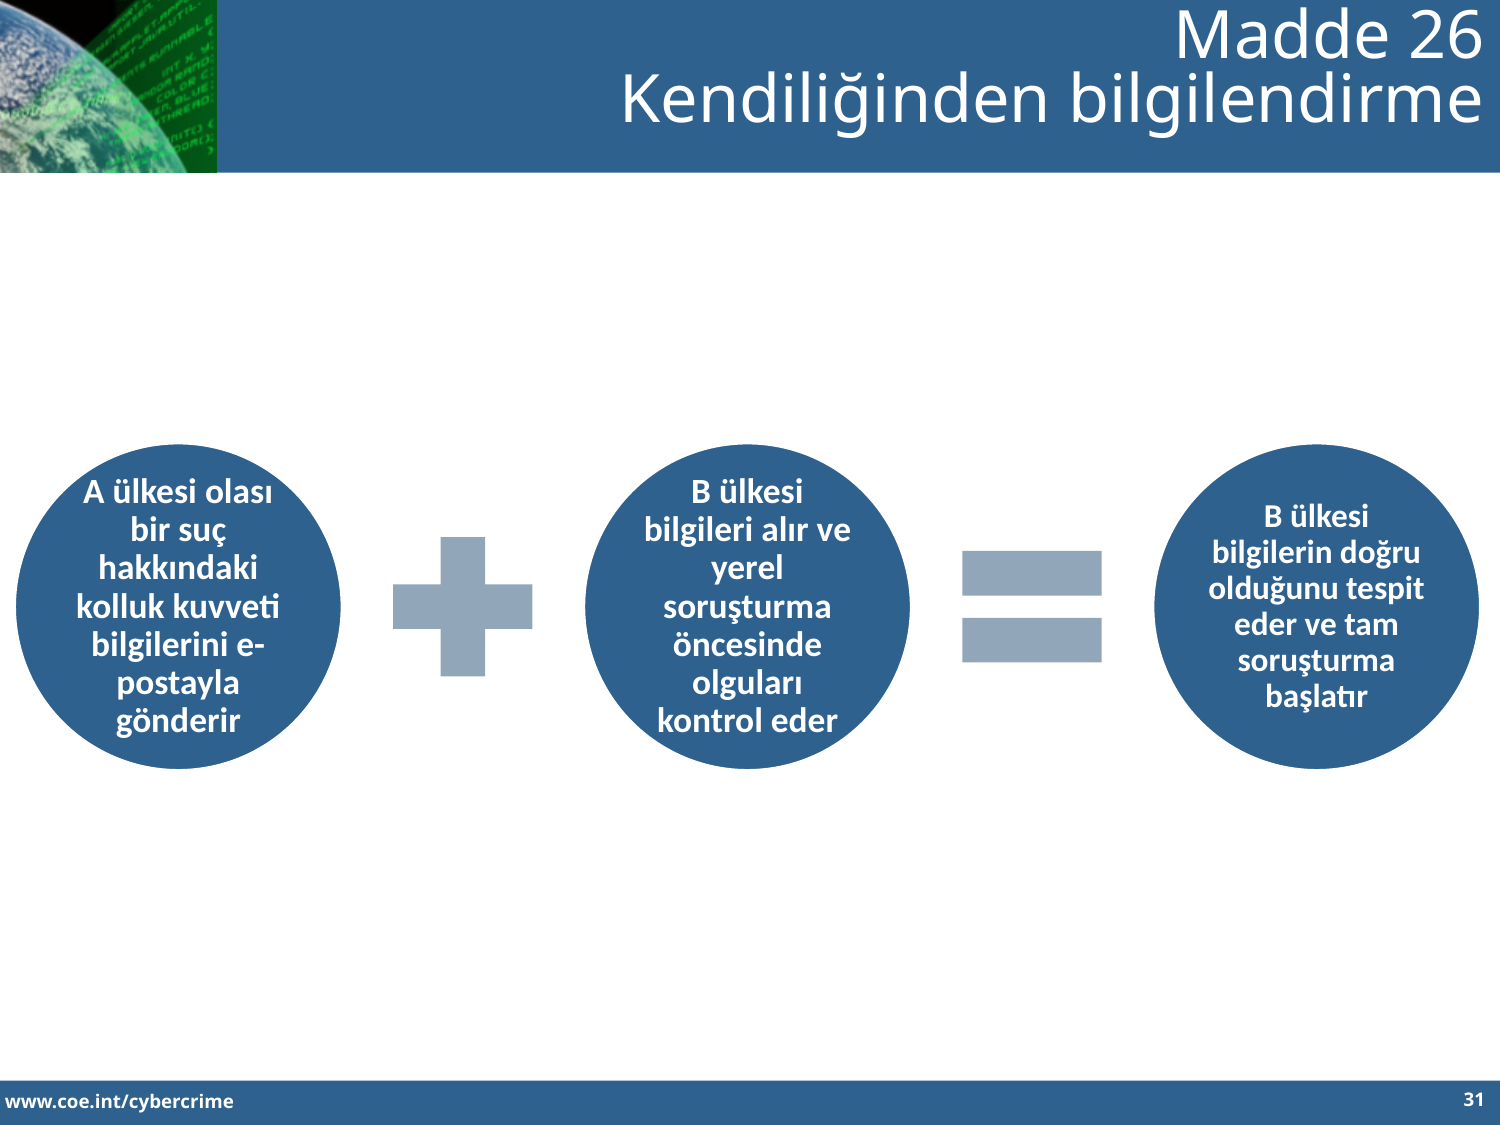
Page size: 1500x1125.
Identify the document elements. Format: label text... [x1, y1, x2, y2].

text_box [14, 173, 1480, 1048]
slide_number 31 [1149, 1079, 1500, 1125]
text_box Madde 26 Kendiliğinden bilgilendirme [410, 1, 1500, 148]
picture [0, 1, 217, 173]
